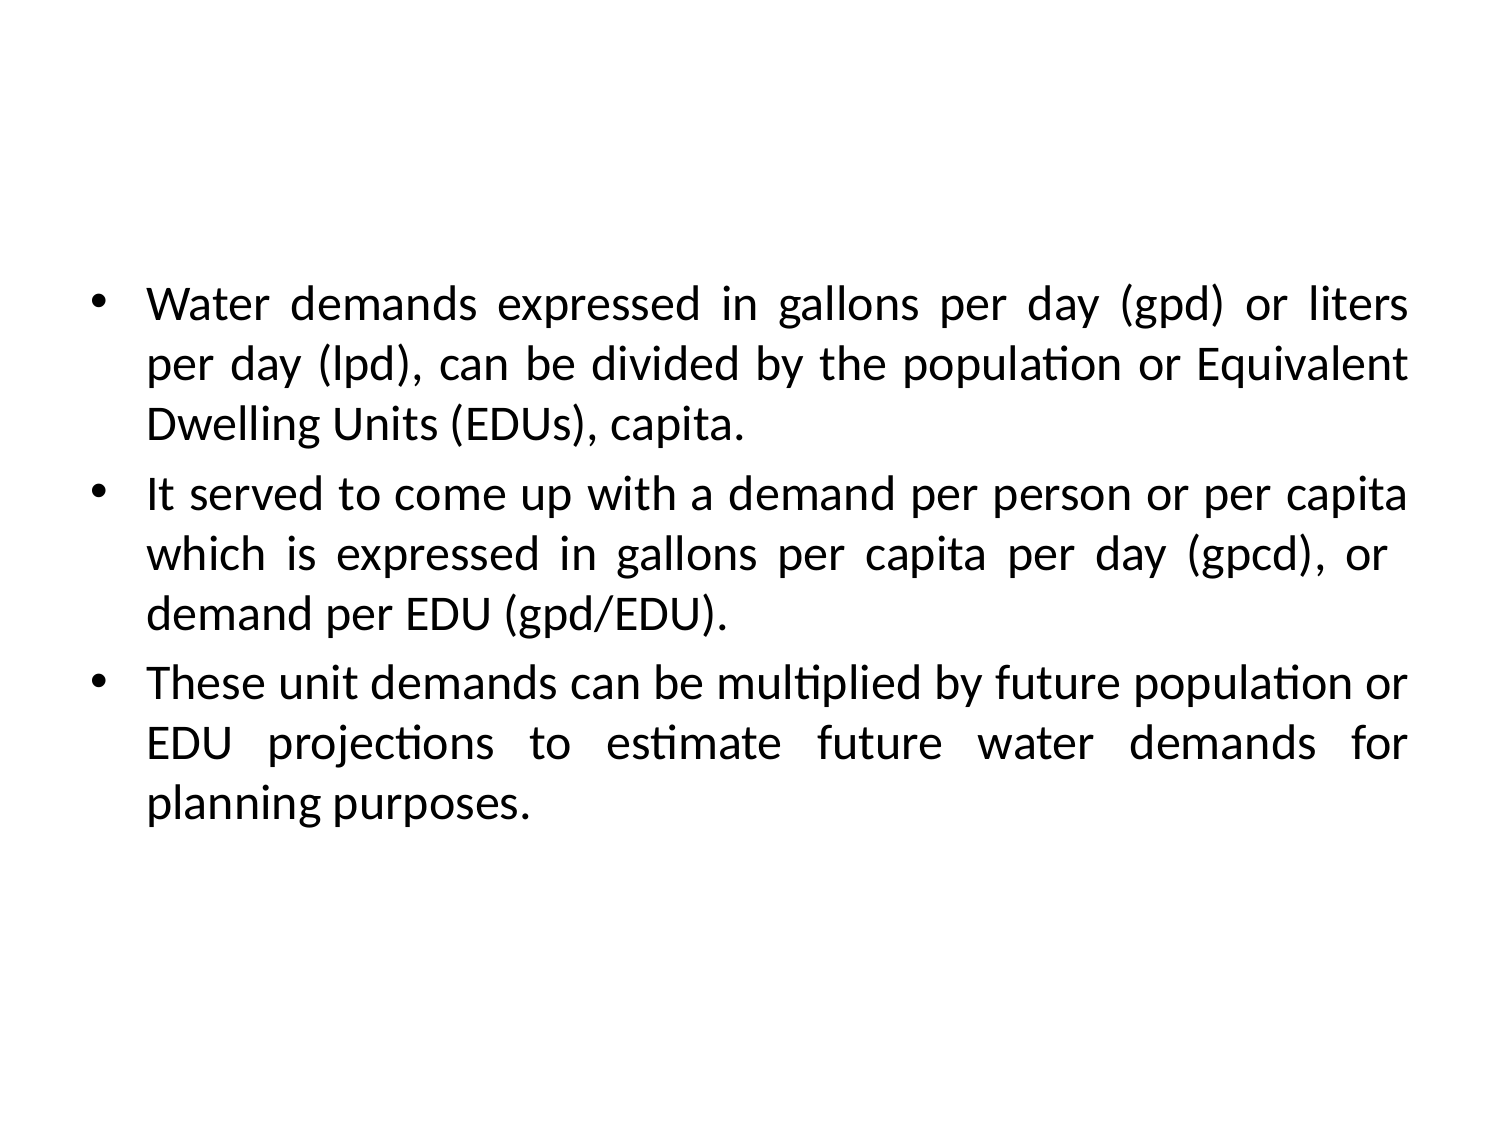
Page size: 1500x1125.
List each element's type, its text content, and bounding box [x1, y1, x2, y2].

list Water demands expressed in gallons per day (gpd) or liters per day (lpd), can be divided by the population or Equivalent Dwelling Units (EDUs), capita. It served to come up with a demand per person or per capita which is expressed in gallons per capita per day (gpcd), or demand per EDU (gpd/EDU). These unit demands can be multiplied by future population or EDU projections to estimate future water demands for planning purposes. [75, 262, 1425, 1005]
